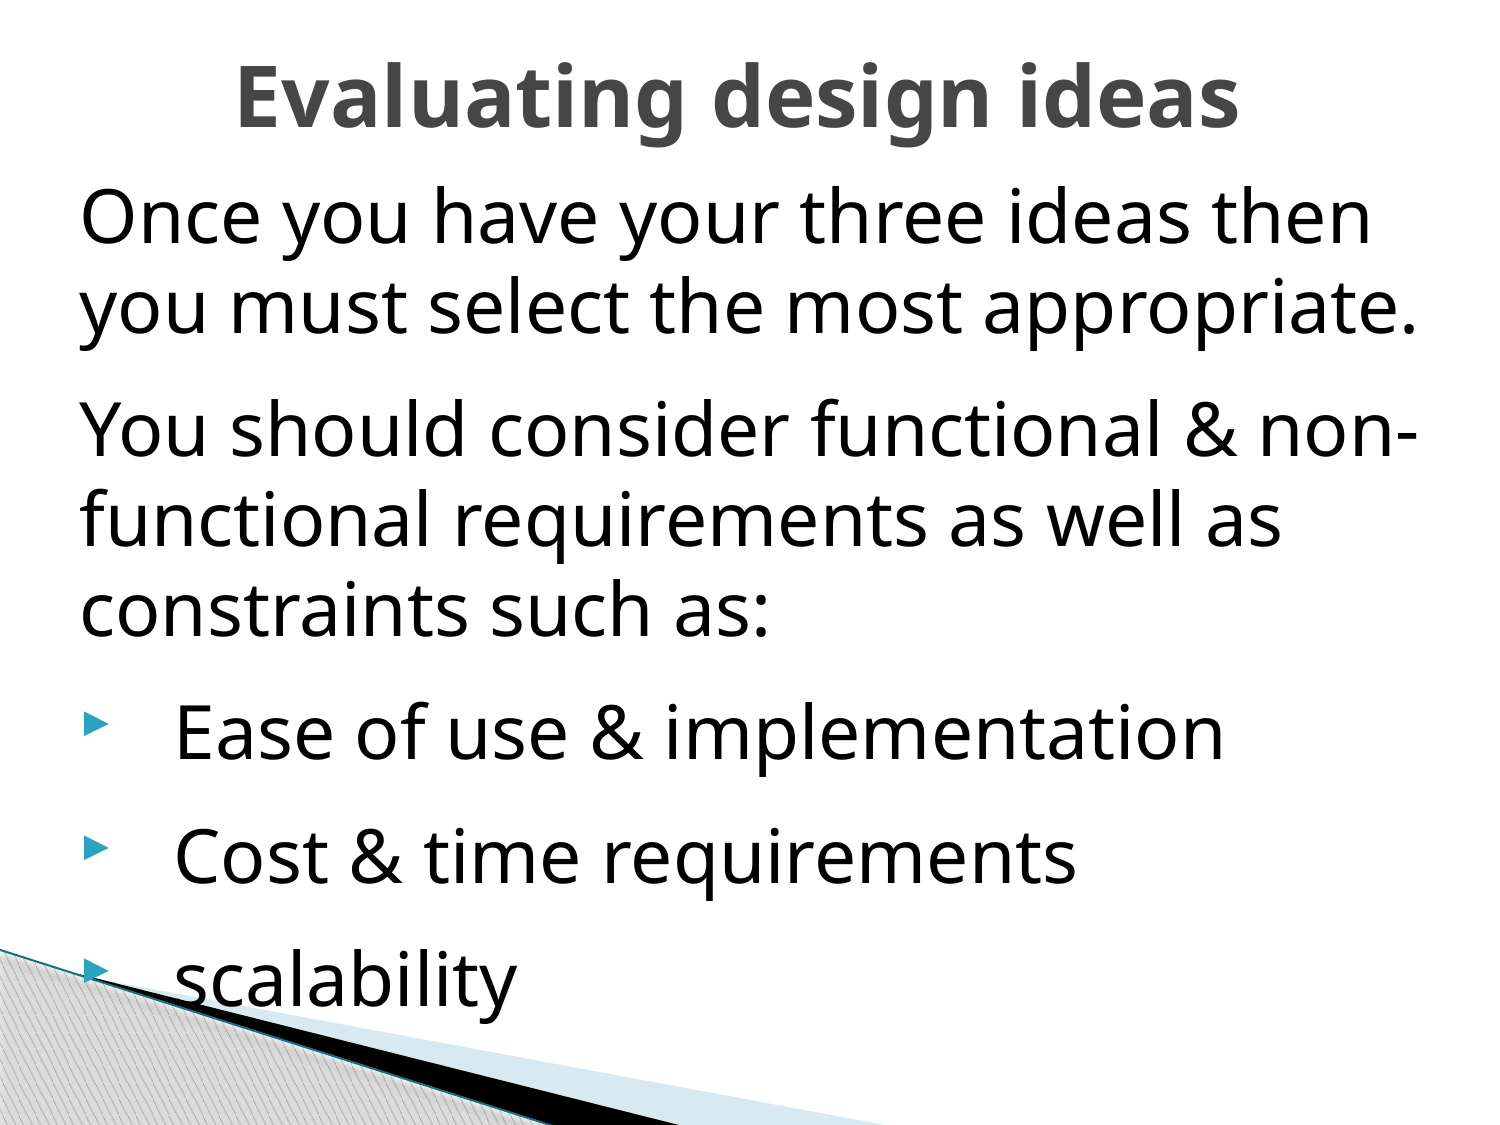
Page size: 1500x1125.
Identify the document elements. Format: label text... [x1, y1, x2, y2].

title Evaluating design ideas [100, 0, 1376, 188]
list Once you have your three ideas then you must select the most appropriate. You should consider functional & non-functional requirements as well as constraints such as: Ease of use & implementation Cost & time requirements scalability [64, 160, 1447, 1071]
